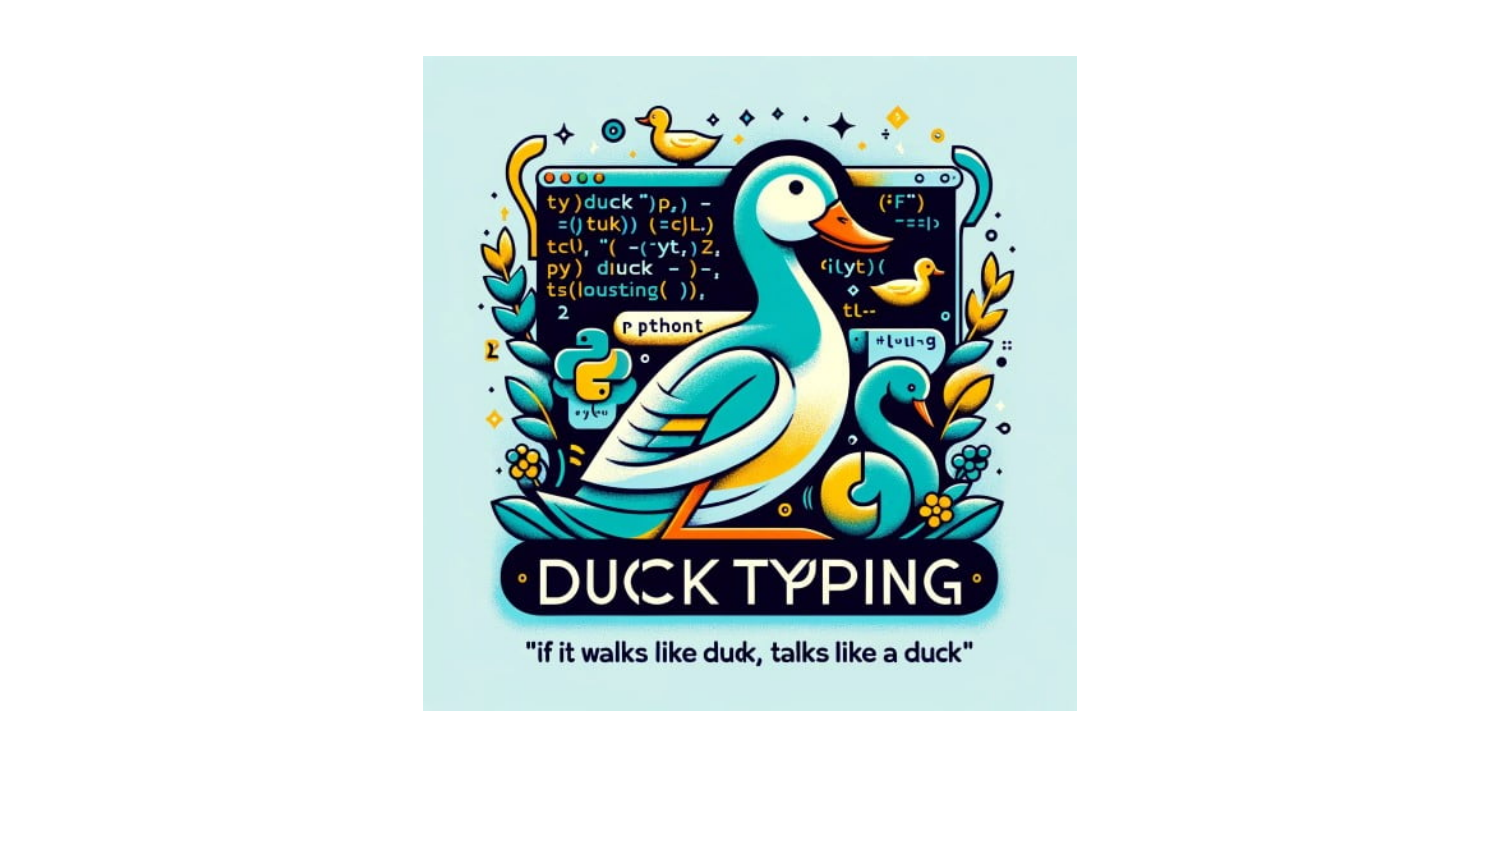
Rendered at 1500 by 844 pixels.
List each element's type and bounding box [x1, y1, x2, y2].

picture [422, 56, 1078, 711]
